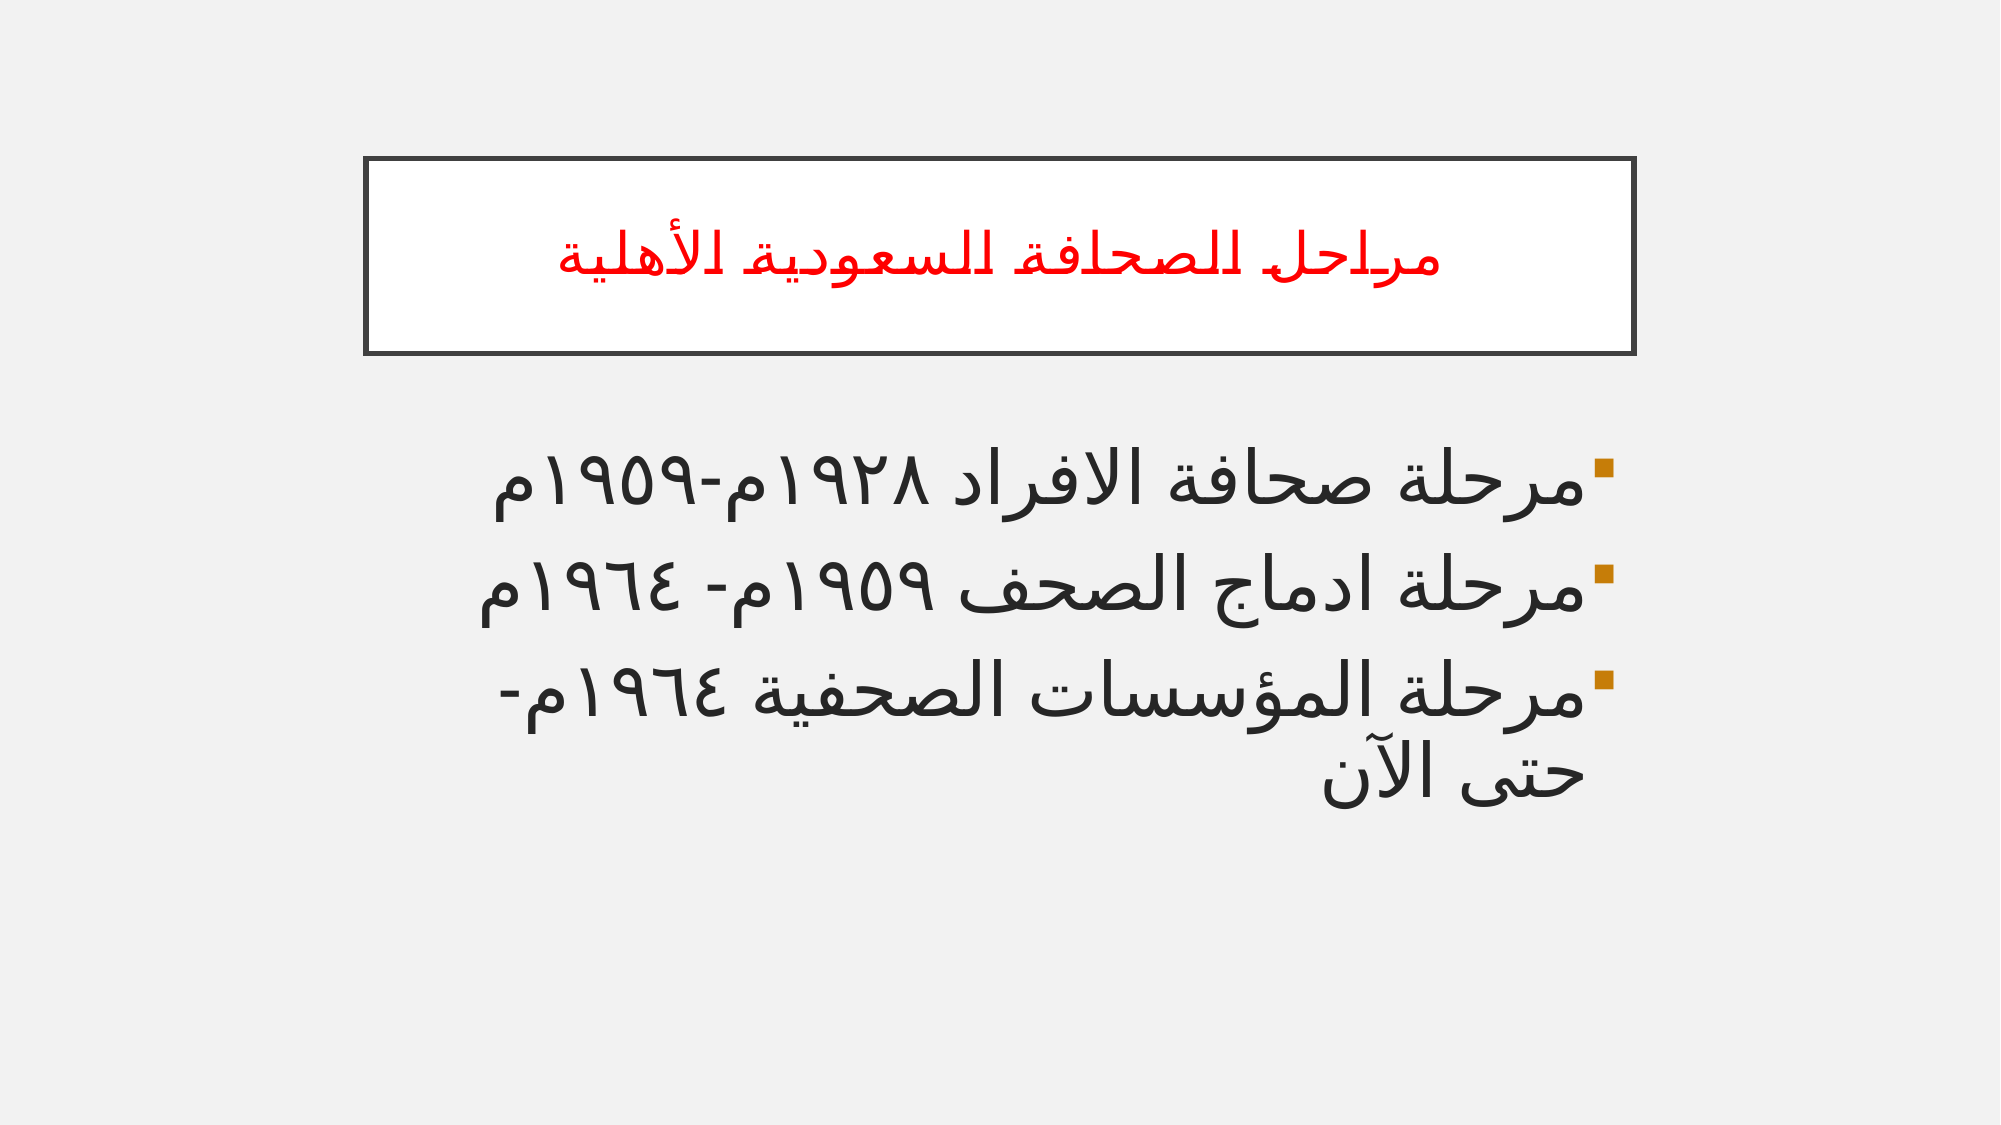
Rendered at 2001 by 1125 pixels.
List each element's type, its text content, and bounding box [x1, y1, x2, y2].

list مرحلة صحافة الافراد ١٩٢٨م-١٩٥٩م مرحلة ادماج الصحف ١٩٥٩م- ١٩٦٤م مرحلة المؤسسات الصحفية ١٩٦٤م- حتى الآن [366, 432, 1634, 942]
title مراحل الصحافة السعودية الأهلية [363, 156, 1637, 356]
